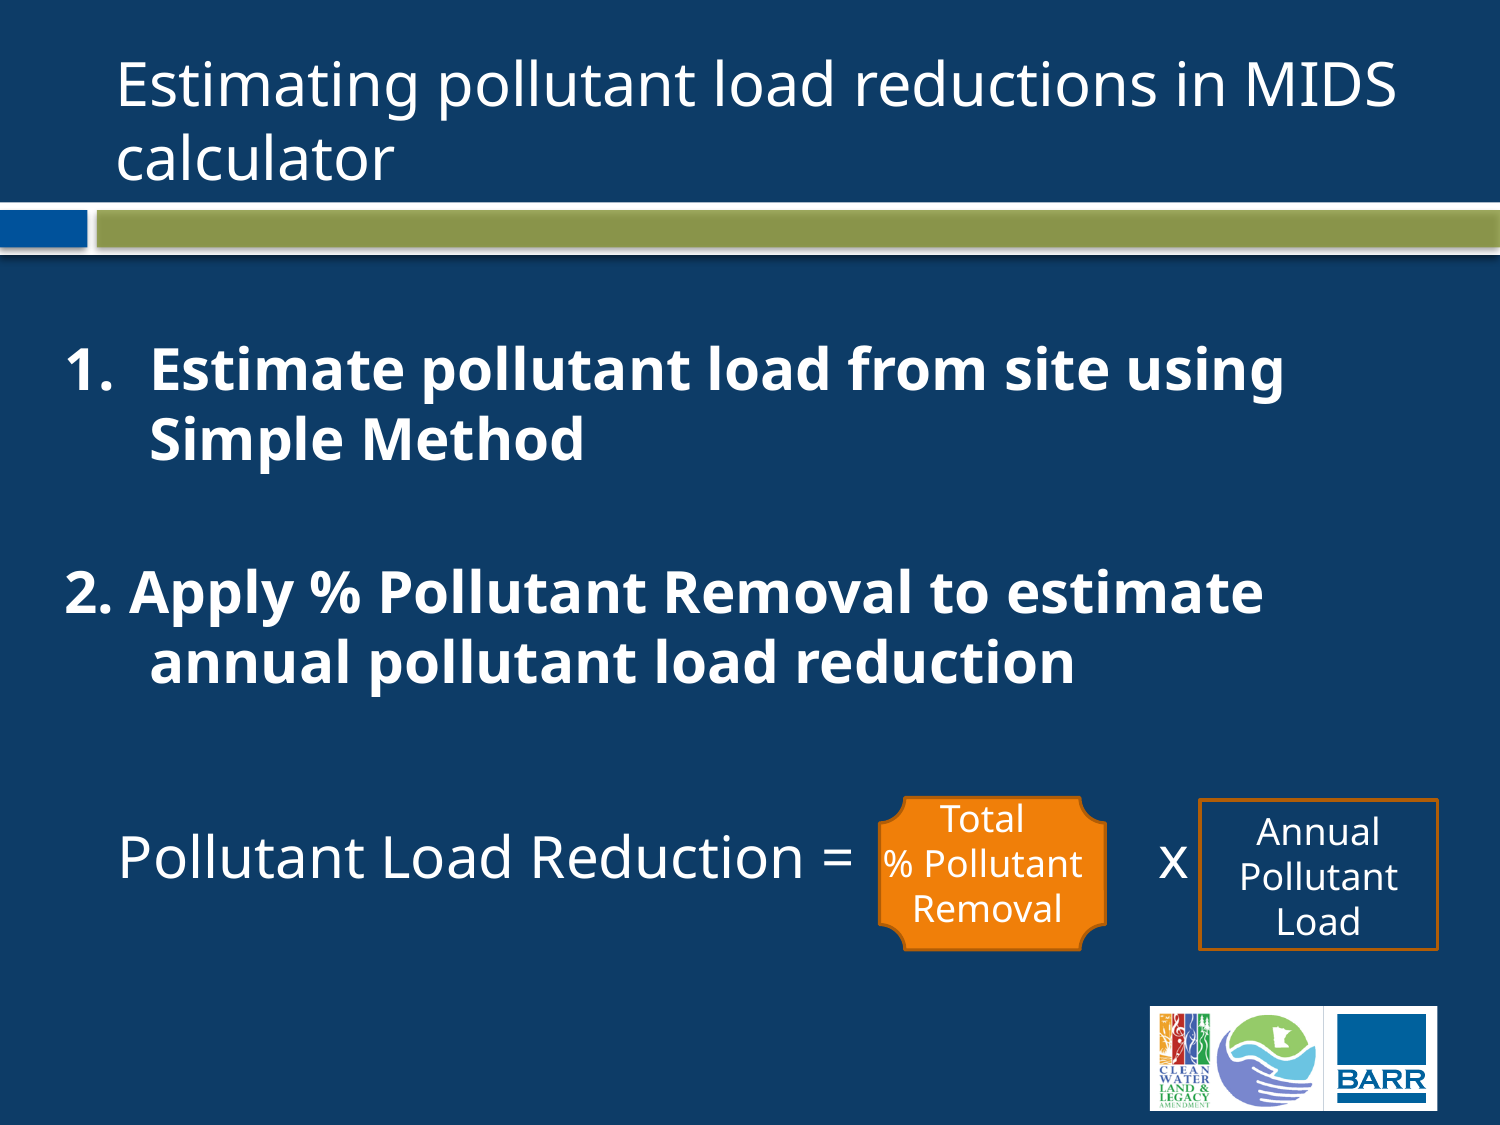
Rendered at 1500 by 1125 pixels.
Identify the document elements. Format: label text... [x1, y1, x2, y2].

text_box Pollutant Load Reduction = x [37, 812, 843, 968]
title Estimating pollutant load reductions in MIDS calculator [100, 37, 1438, 200]
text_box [849, 787, 1126, 988]
picture [1149, 1006, 1323, 1111]
text_box Annual Pollutant Load [1198, 798, 1439, 951]
text_box Pollutant Load Reduction = x [1131, 812, 1425, 968]
text_box Estimate pollutant load from site using Simple Method 2. Apply % Pollutant Removal to estimate annual pollutant load reduction [50, 324, 1438, 773]
